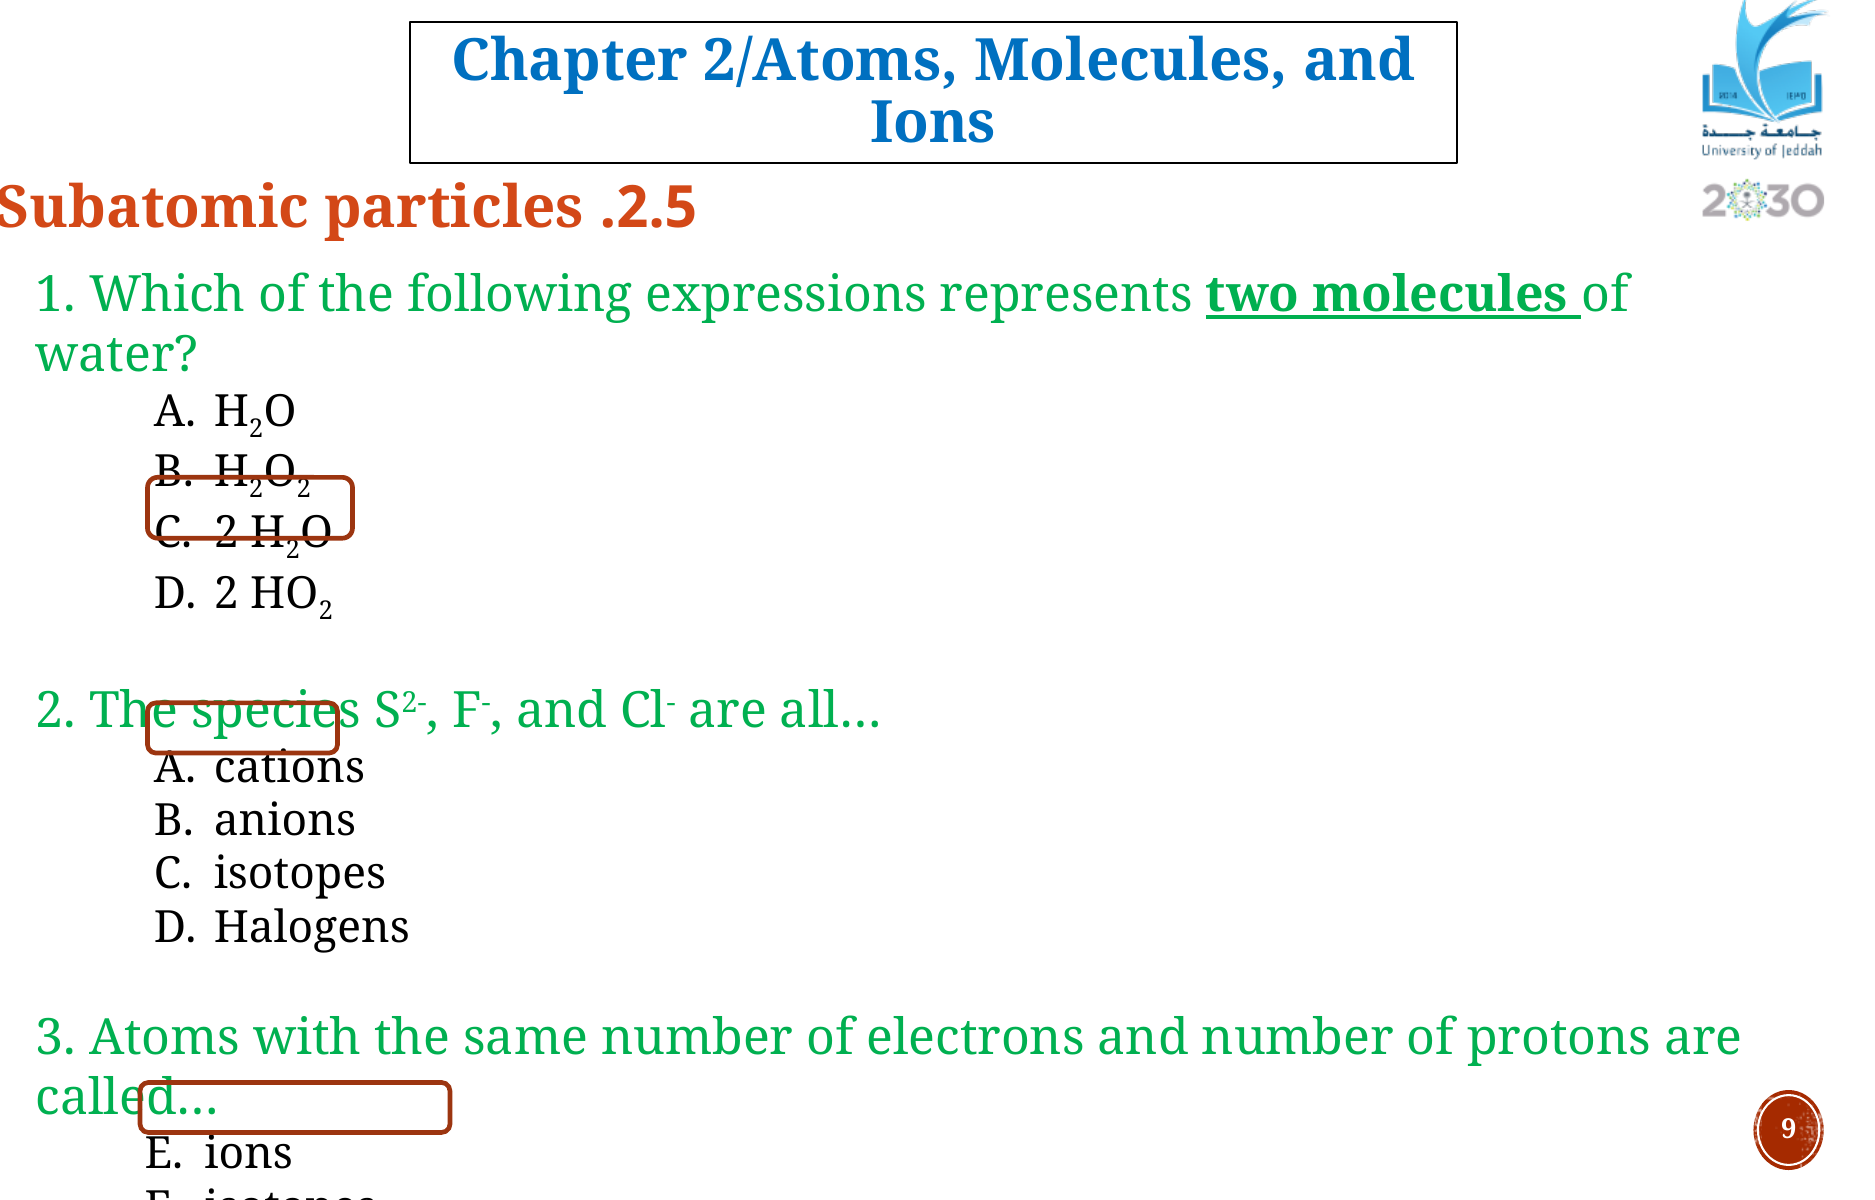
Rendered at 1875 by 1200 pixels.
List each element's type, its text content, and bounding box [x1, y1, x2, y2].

slide_number 9 [1739, 1097, 1838, 1162]
text_box Chapter 2/Atoms, Molecules, and Ions [409, 21, 1458, 164]
picture [1681, 0, 1846, 227]
text_box 1. Which of the following expressions represents two molecules of water? H2O H2O2 2 H2O 2 HO2 2. The species S2-, F-, and Cl- are all… cations anions isotopes Halogens 3. Atoms with the same number of electrons and number of protons are called… ions isotopes neutral atoms different atoms [20, 254, 1814, 1200]
text_box [146, 476, 354, 540]
text_box [138, 1081, 452, 1134]
text_box [146, 701, 339, 755]
text_box 2.5. Subatomic particles [0, 160, 713, 247]
